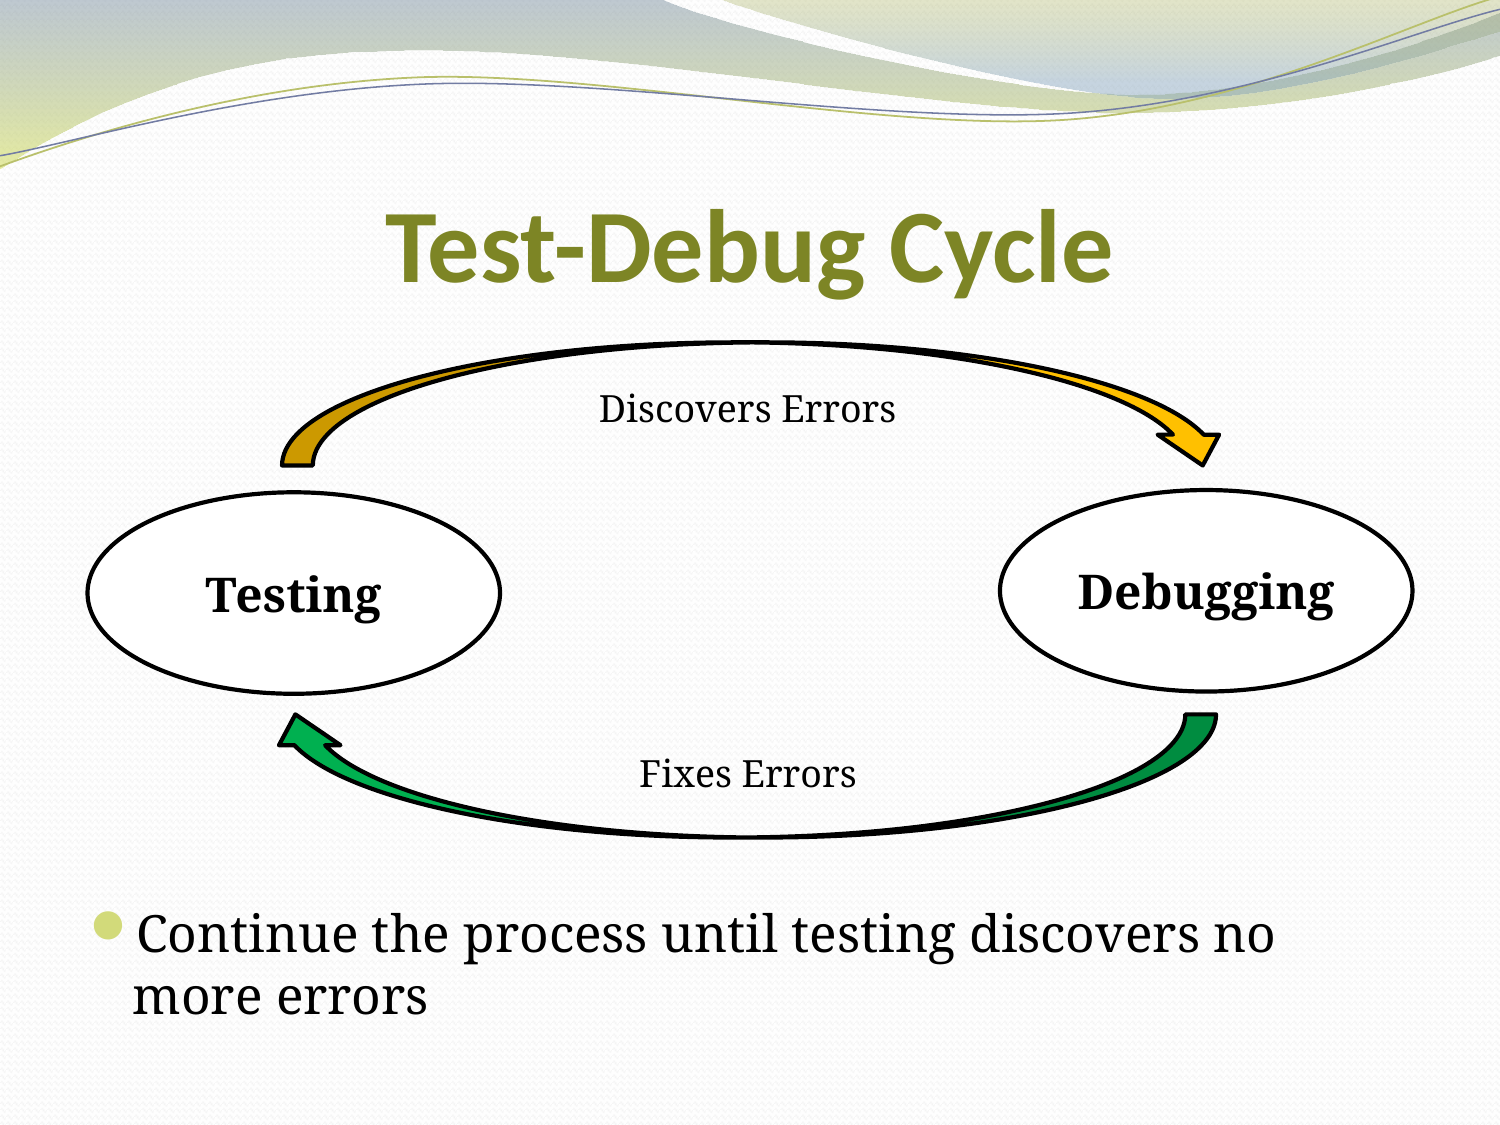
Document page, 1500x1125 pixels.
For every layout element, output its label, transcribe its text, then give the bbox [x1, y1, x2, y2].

title Test-Debug Cycle [75, 115, 1425, 303]
text_box [279, 340, 1221, 468]
text_box Fixes Errors [624, 743, 872, 803]
list Continue the process until testing discovers no more errors [75, 317, 1425, 1038]
text_box Discovers Errors [584, 378, 912, 438]
text_box [277, 712, 1219, 840]
text_box Testing [85, 490, 503, 696]
text_box Debugging [997, 487, 1415, 694]
